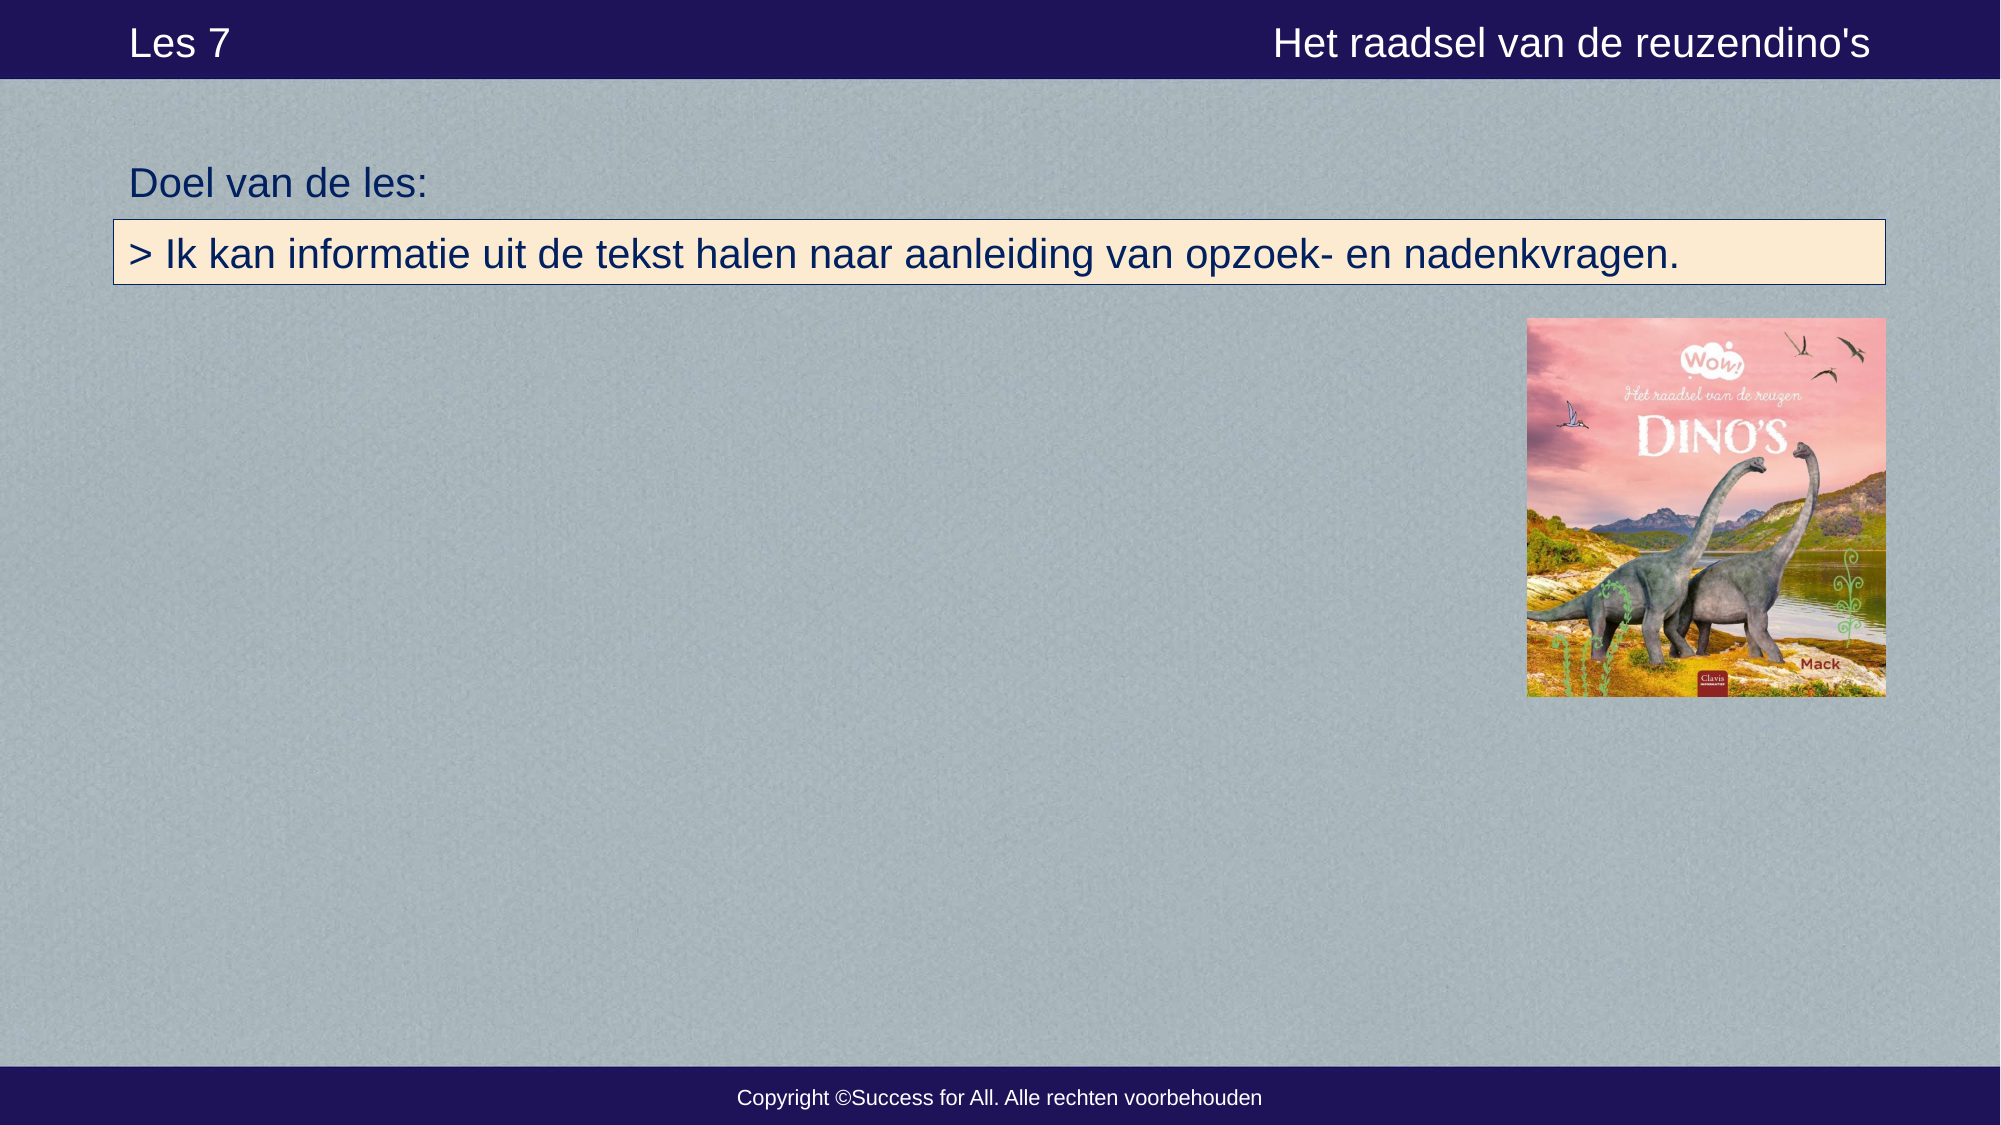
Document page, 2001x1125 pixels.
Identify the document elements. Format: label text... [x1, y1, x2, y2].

text_box > Ik kan informatie uit de tekst halen naar aanleiding van opzoek- en nadenkvragen. [113, 219, 1886, 285]
text_box Les 7 [114, 8, 354, 73]
text_box Copyright ©Success for All. Alle rechten voorbehouden [0, 1076, 2000, 1125]
text_box Het raadsel van de reuzendino's [999, 8, 1886, 73]
picture [0, 0, 2001, 1125]
text_box Doel van de les: [113, 148, 1635, 214]
